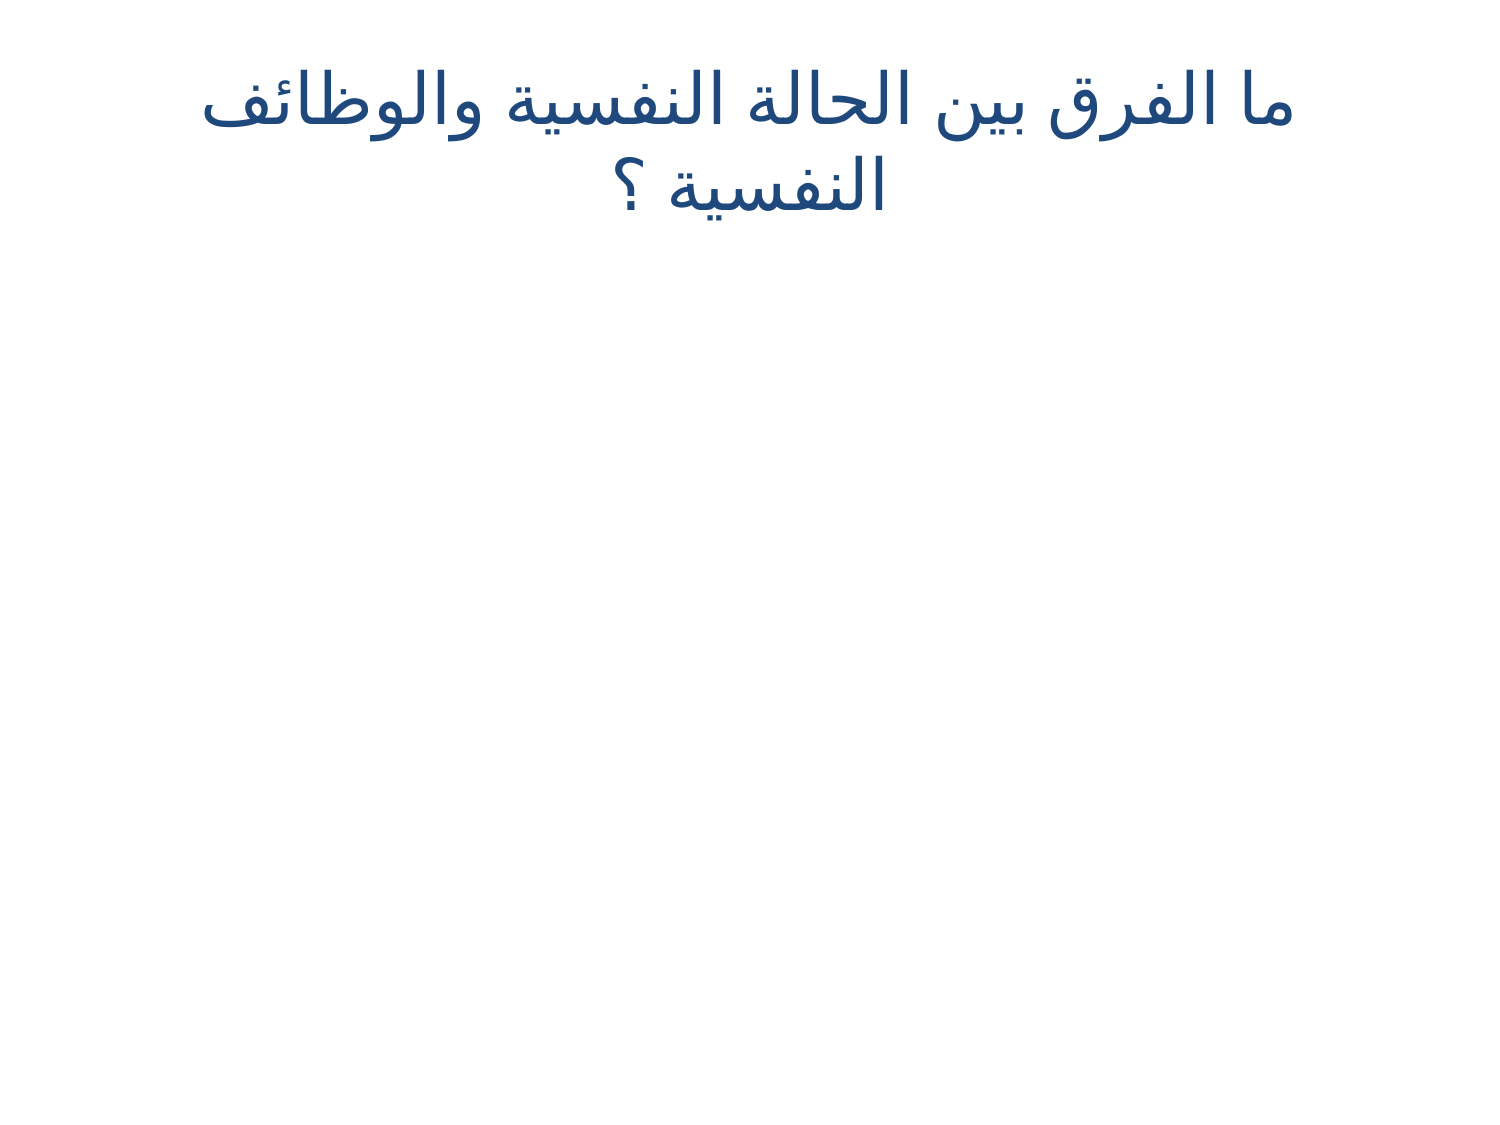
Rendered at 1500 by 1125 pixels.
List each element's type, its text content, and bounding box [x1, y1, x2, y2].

title ما الفرق بين الحالة النفسية والوظائف النفسية ؟ [75, 45, 1425, 233]
